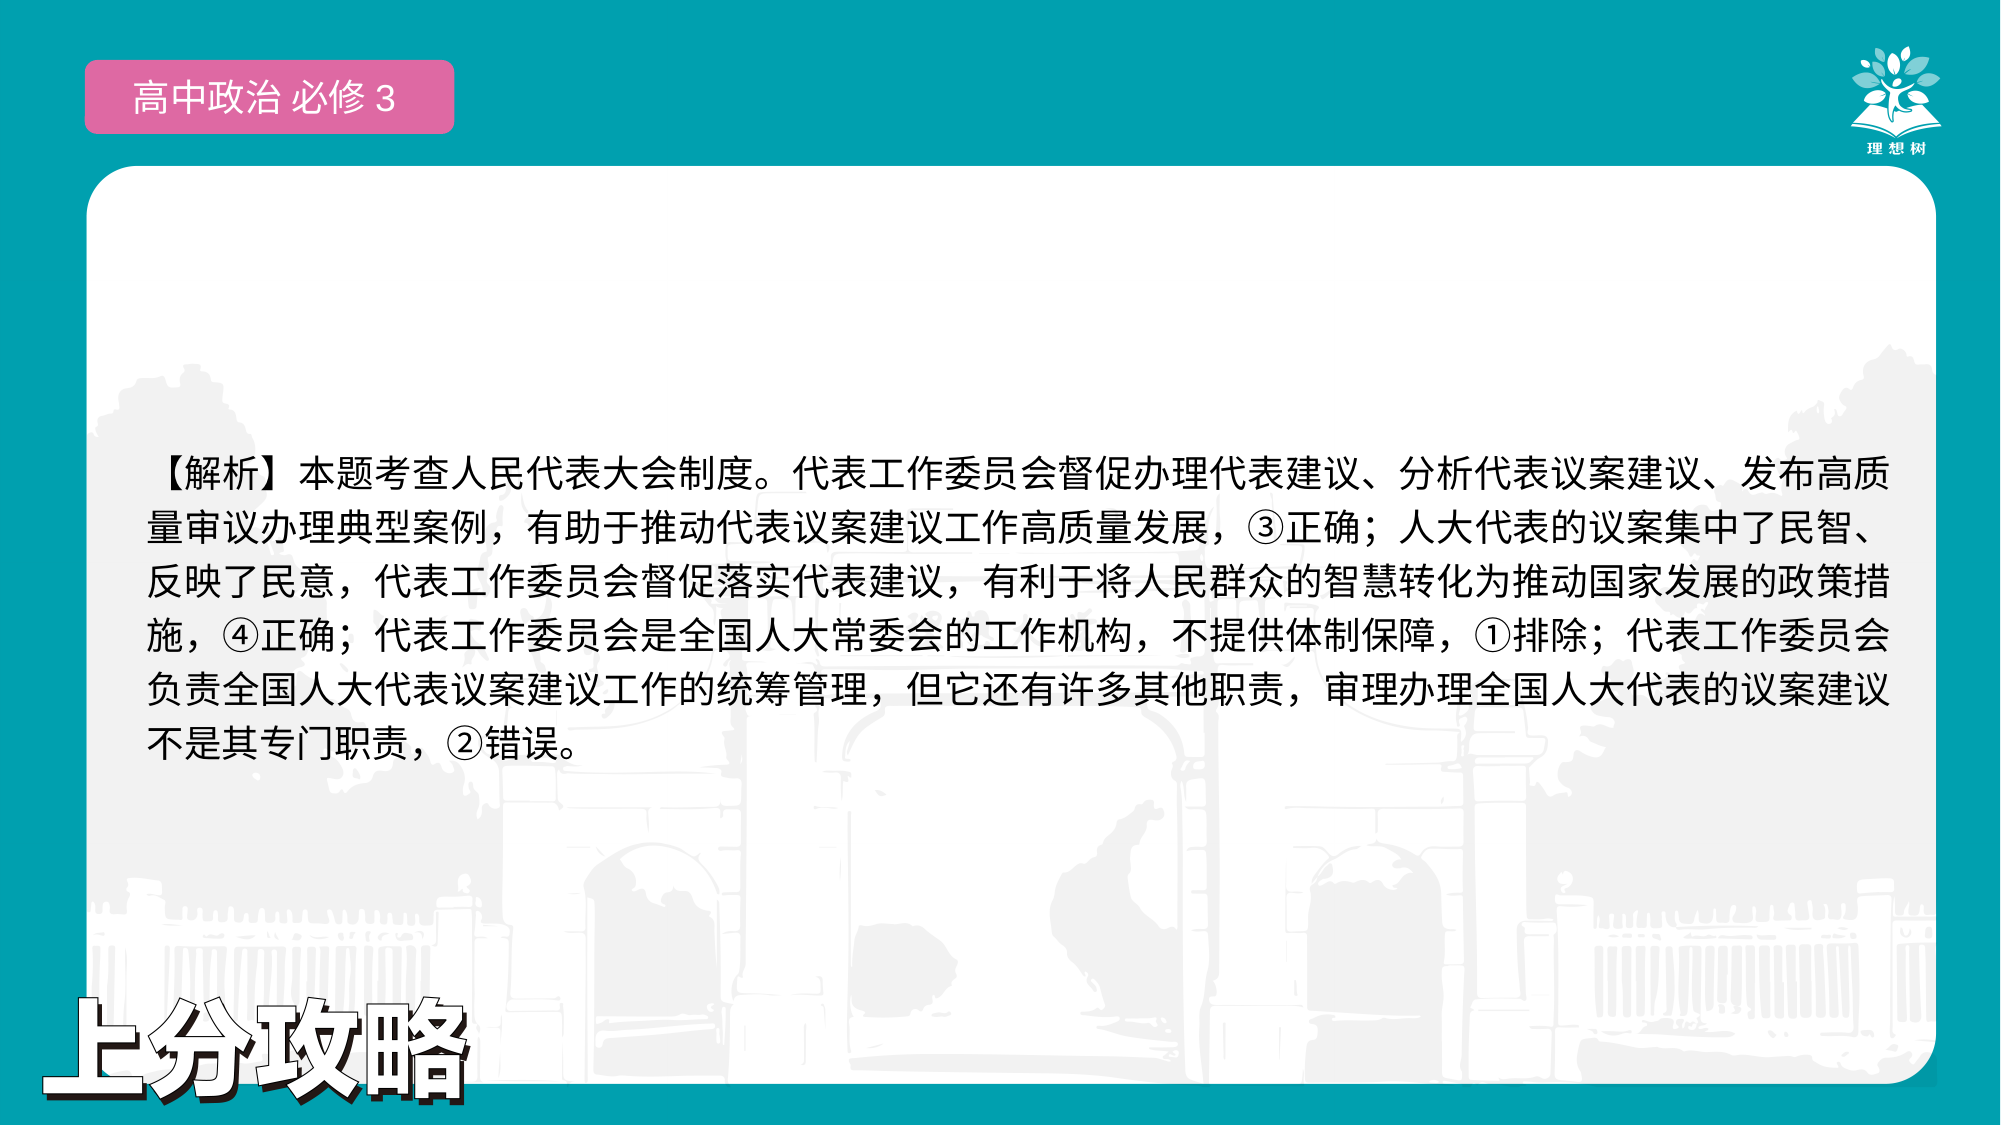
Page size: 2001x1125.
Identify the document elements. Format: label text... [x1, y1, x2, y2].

text_box 高中政治 必修3 [83, 58, 456, 135]
picture [0, 0, 2001, 1125]
text_box 【解析】本题考查人民代表大会制度。代表工作委员会督促办理代表建议、分析代表议案建议、发布高质量审议办理典型案例，有助于推动代表议案建议工作高质量发展，③正确；人大代表的议案集中了民智、反映了民意，代表工作委员会督促落实代表建议，有利于将人民群众的智慧转化为推动国家发展的政策措施，④正确；代表工作委员会是全国人大常委会的工作机构，不提供体制保障，①排除；代表工作委员会负责全国人大代表议案建议工作的统筹管理，但它还有许多其他职责，审理办理全国人大代表的议案建议不是其专门职责，②错误。 [132, 433, 1907, 773]
